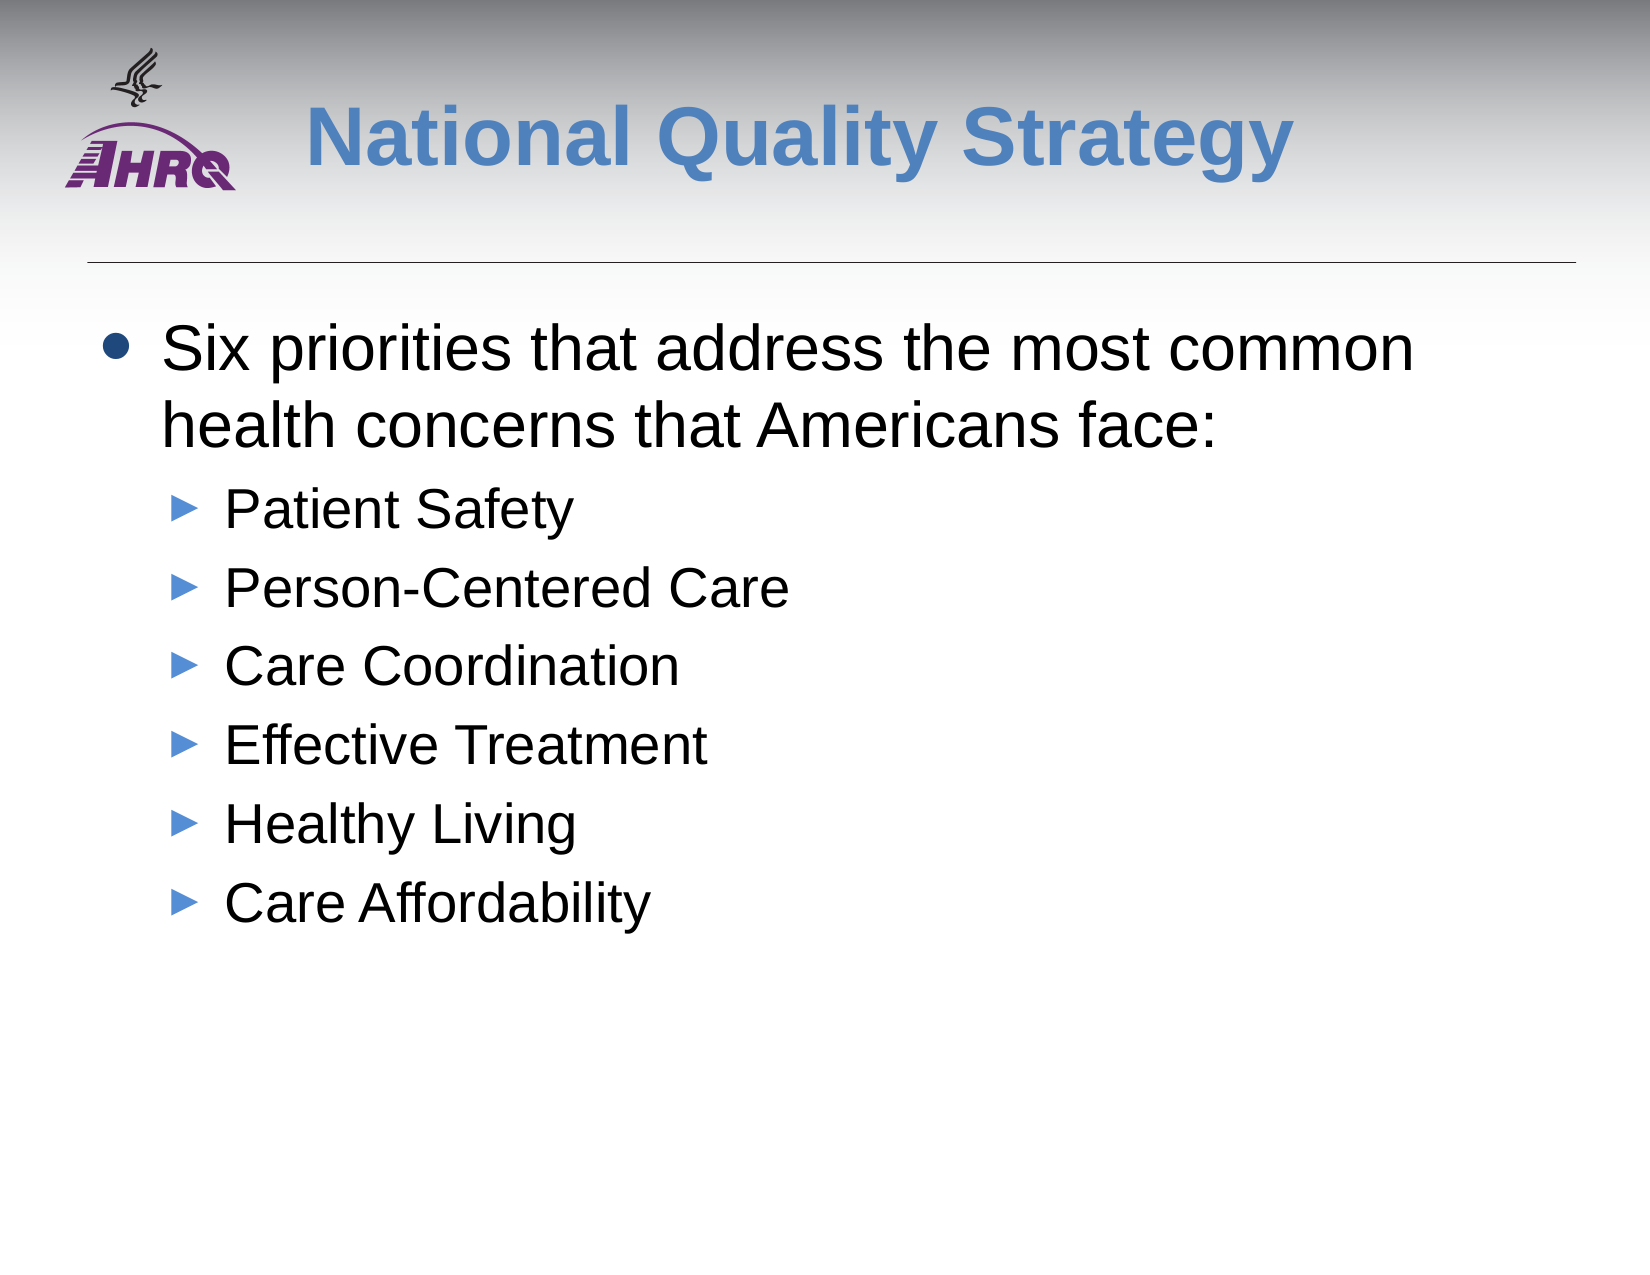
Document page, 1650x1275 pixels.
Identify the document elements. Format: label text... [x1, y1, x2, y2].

picture [0, 0, 1650, 1275]
title National Quality Strategy [288, 51, 1568, 213]
list Six priorities that address the most common health concerns that Americans face: Patient Safety Person-Centered Care Care Coordination Effective Treatment Healthy Living Care Affordability [82, 297, 1568, 1139]
